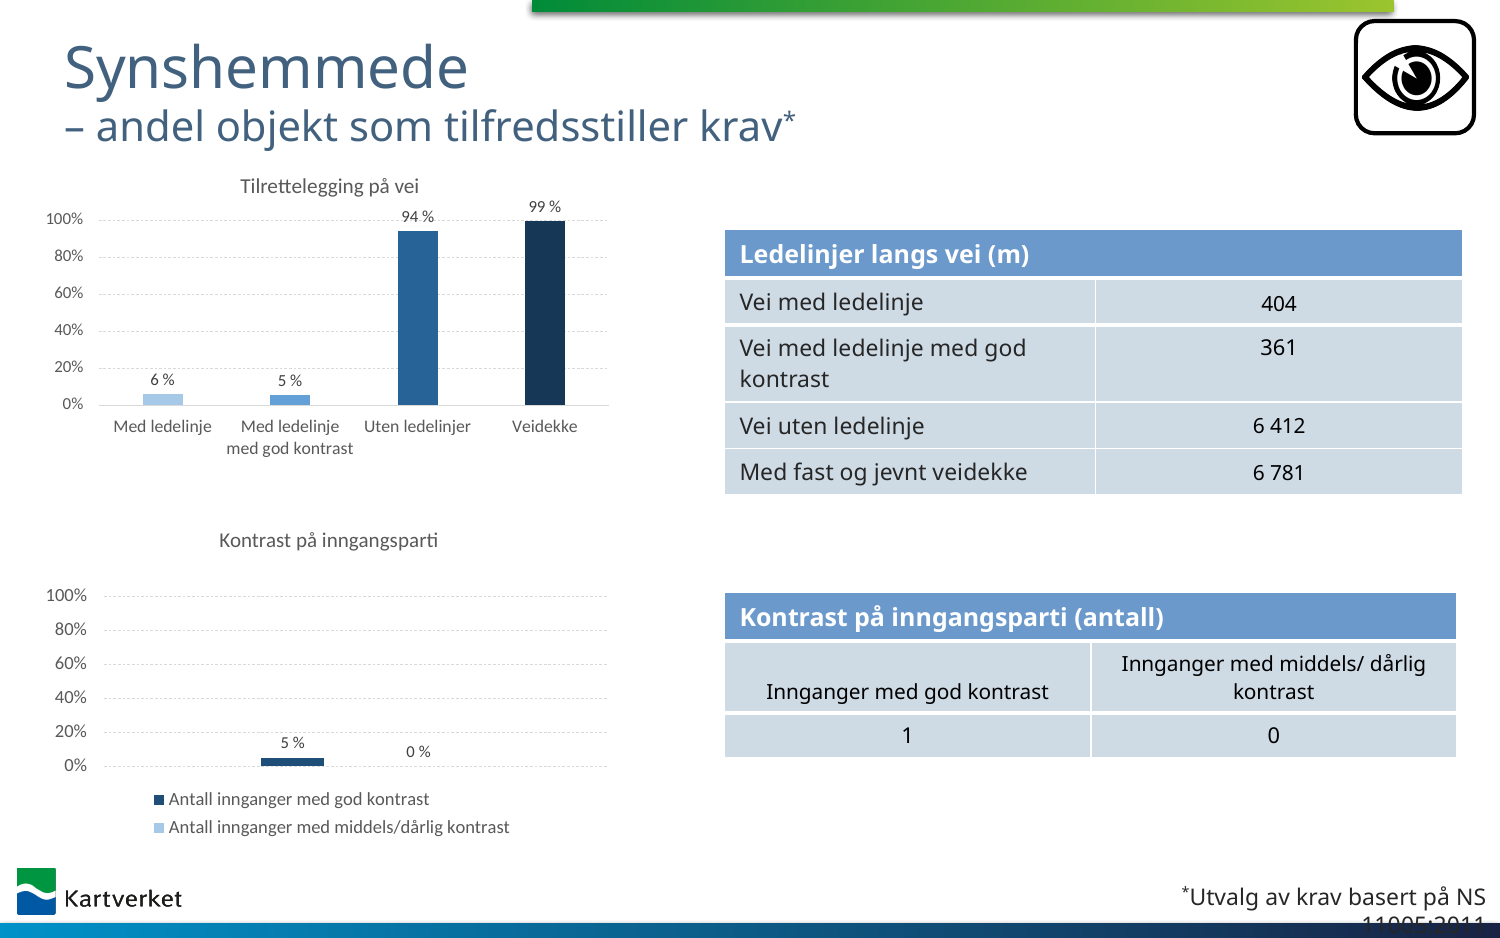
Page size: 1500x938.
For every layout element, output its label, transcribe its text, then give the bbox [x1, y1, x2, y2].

table_cell Innganger med middels/ dårlig kontrast [1092, 643, 1456, 711]
text_box *Utvalg av krav basert på NS 11005:2011 [1068, 873, 1500, 938]
table_cell Innganger med god kontrast [725, 643, 1090, 711]
picture [41, 166, 619, 492]
table_cell 361 [1096, 327, 1462, 401]
table_cell Vei uten ledelinje [725, 403, 1095, 448]
table_cell 1 [725, 715, 1090, 757]
table_cell Vei med ledelinje [725, 280, 1095, 323]
table_cell Med fast og jevnt veidekke [725, 449, 1095, 494]
table_cell 0 [1092, 715, 1456, 757]
table_cell Vei med ledelinje med god kontrast [725, 327, 1095, 401]
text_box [1355, 20, 1475, 134]
table_header Kontrast på inngangsparti (antall) [725, 593, 1456, 639]
table_cell 6 412 [1096, 403, 1462, 448]
table_header Ledelinjer langs vei (m) [725, 230, 1462, 276]
picture [41, 520, 617, 846]
table_cell 6 781 [1096, 449, 1462, 494]
table_cell 404 [1096, 280, 1462, 323]
text_box Synshemmede – andel objekt som tilfredsstiller krav* [49, 24, 1431, 158]
